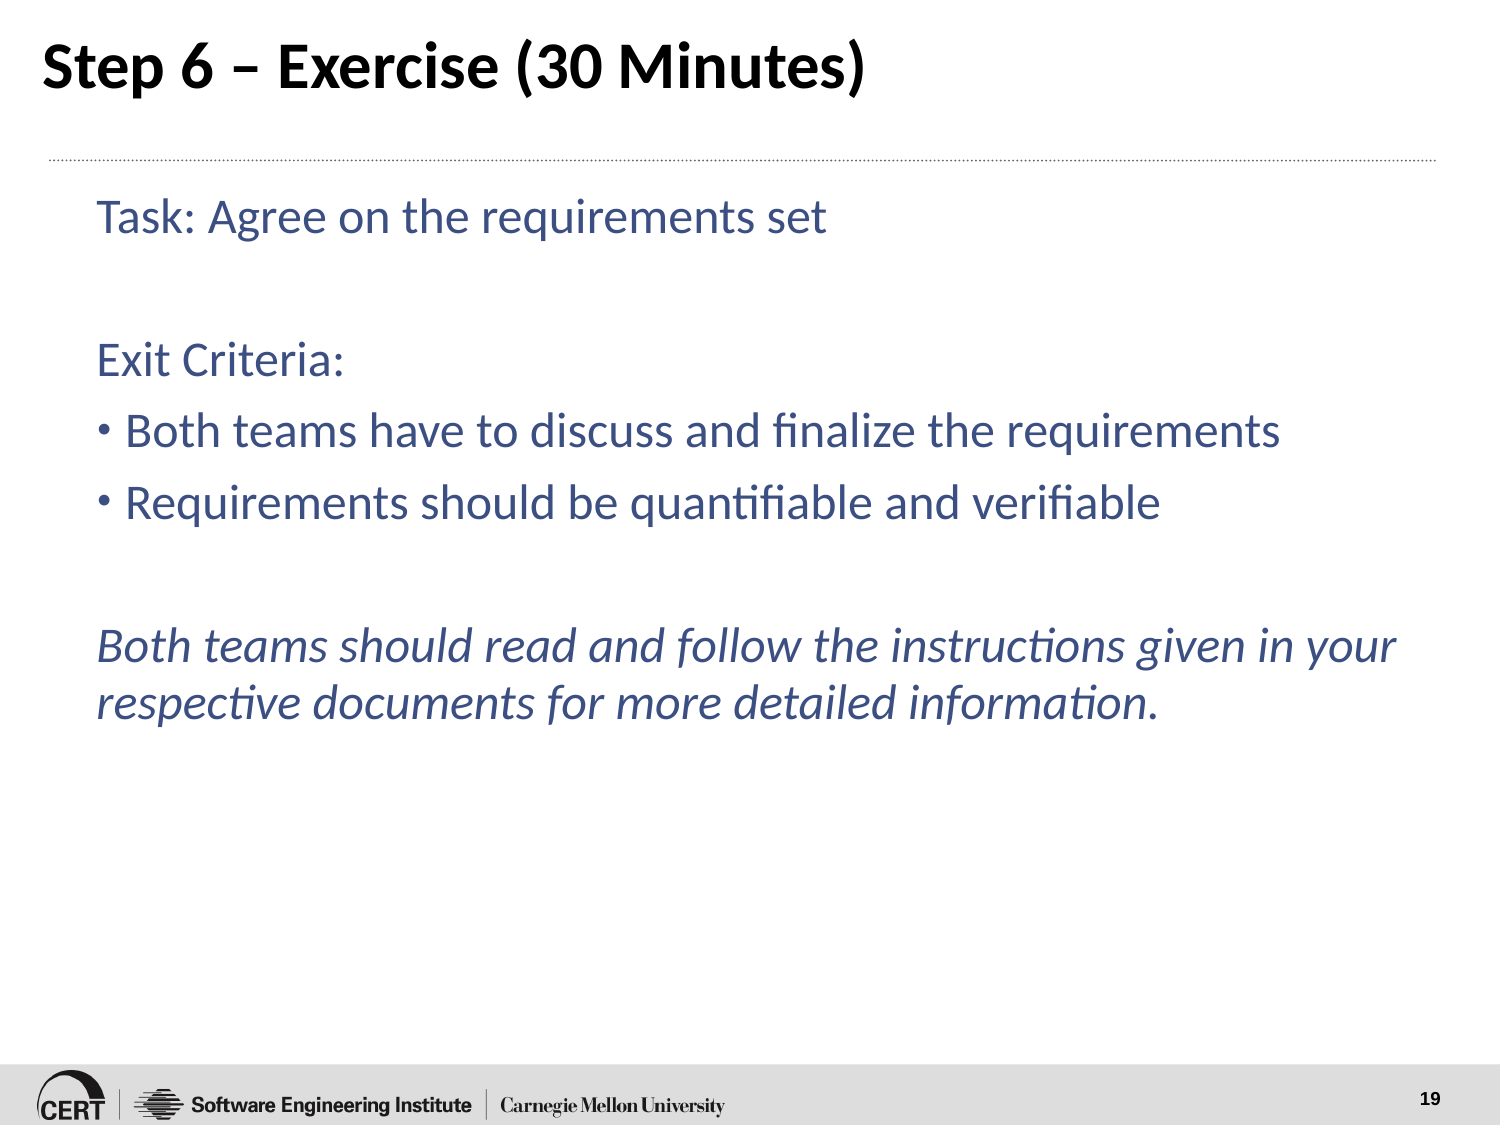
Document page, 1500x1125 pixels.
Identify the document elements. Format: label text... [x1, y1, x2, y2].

title Step 6 – Exercise (30 Minutes) [42, 37, 1434, 155]
picture [37, 1069, 725, 1122]
list Task: Agree on the requirements set Exit Criteria: Both teams have to discuss and finalize the requirements Requirements should be quantifiable and verifiable Both teams should read and follow the instructions given in your respective documents for more detailed information. [49, 187, 1438, 1001]
